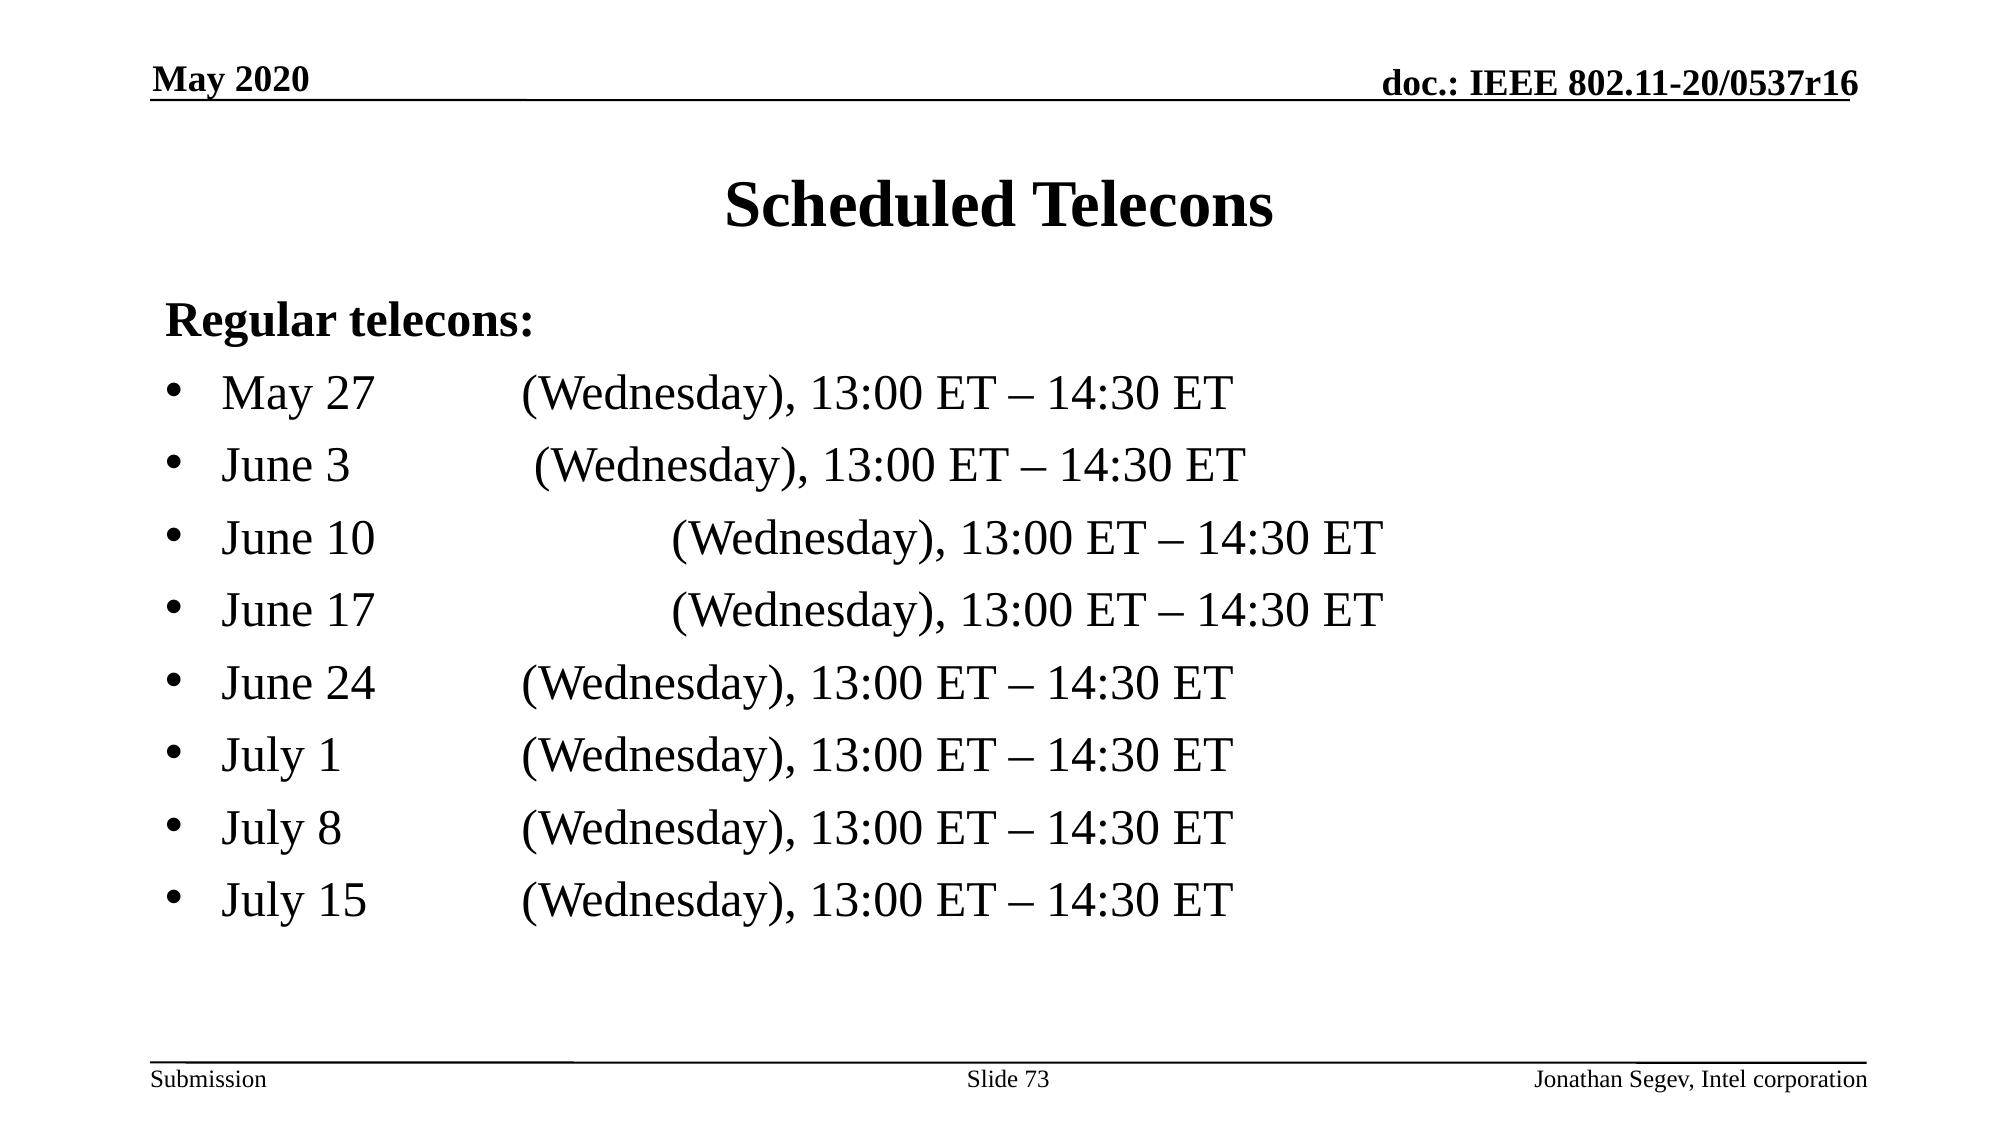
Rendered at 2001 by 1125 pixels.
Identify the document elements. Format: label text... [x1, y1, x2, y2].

list Regular telecons: May 27 (Wednesday), 13:00 ET – 14:30 ET June 3 (Wednesday), 13:00 ET – 14:30 ET June 10 (Wednesday), 13:00 ET – 14:30 ET June 17 (Wednesday), 13:00 ET – 14:30 ET June 24 (Wednesday), 13:00 ET – 14:30 ET July 1 (Wednesday), 13:00 ET – 14:30 ET July 8 (Wednesday), 13:00 ET – 14:30 ET July 15 (Wednesday), 13:00 ET – 14:30 ET [149, 278, 1850, 670]
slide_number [152, 54, 563, 100]
title Scheduled Telecons [149, 112, 1850, 278]
slide_number Slide 73 [950, 1061, 1067, 1123]
footer Jonathan Segev, Intel corporation [1171, 1061, 1869, 1093]
